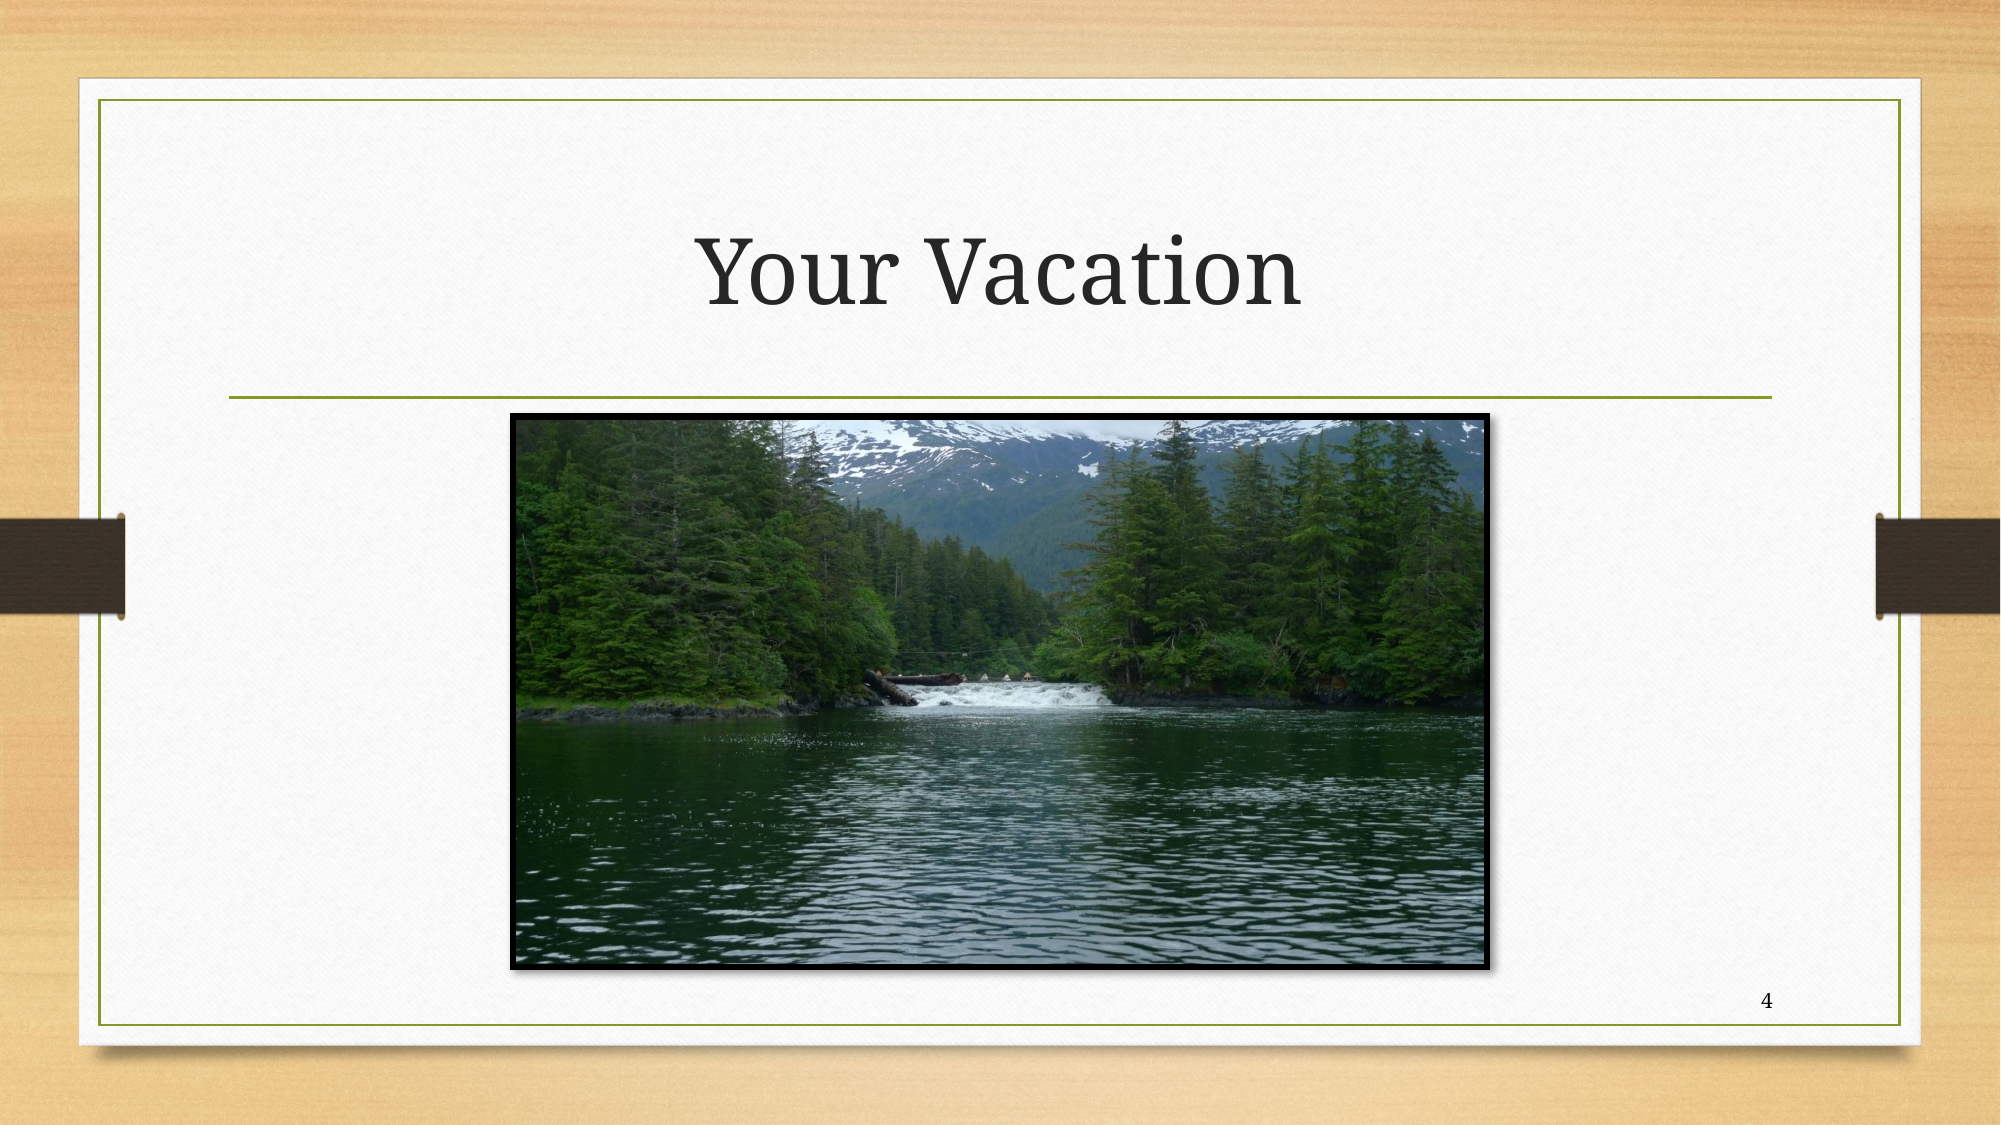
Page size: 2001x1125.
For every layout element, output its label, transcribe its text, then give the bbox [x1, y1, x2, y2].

slide_number 4 [1698, 979, 1788, 1025]
picture [0, 0, 2001, 1125]
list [515, 419, 1485, 964]
title Your Vacation [212, 161, 1788, 375]
